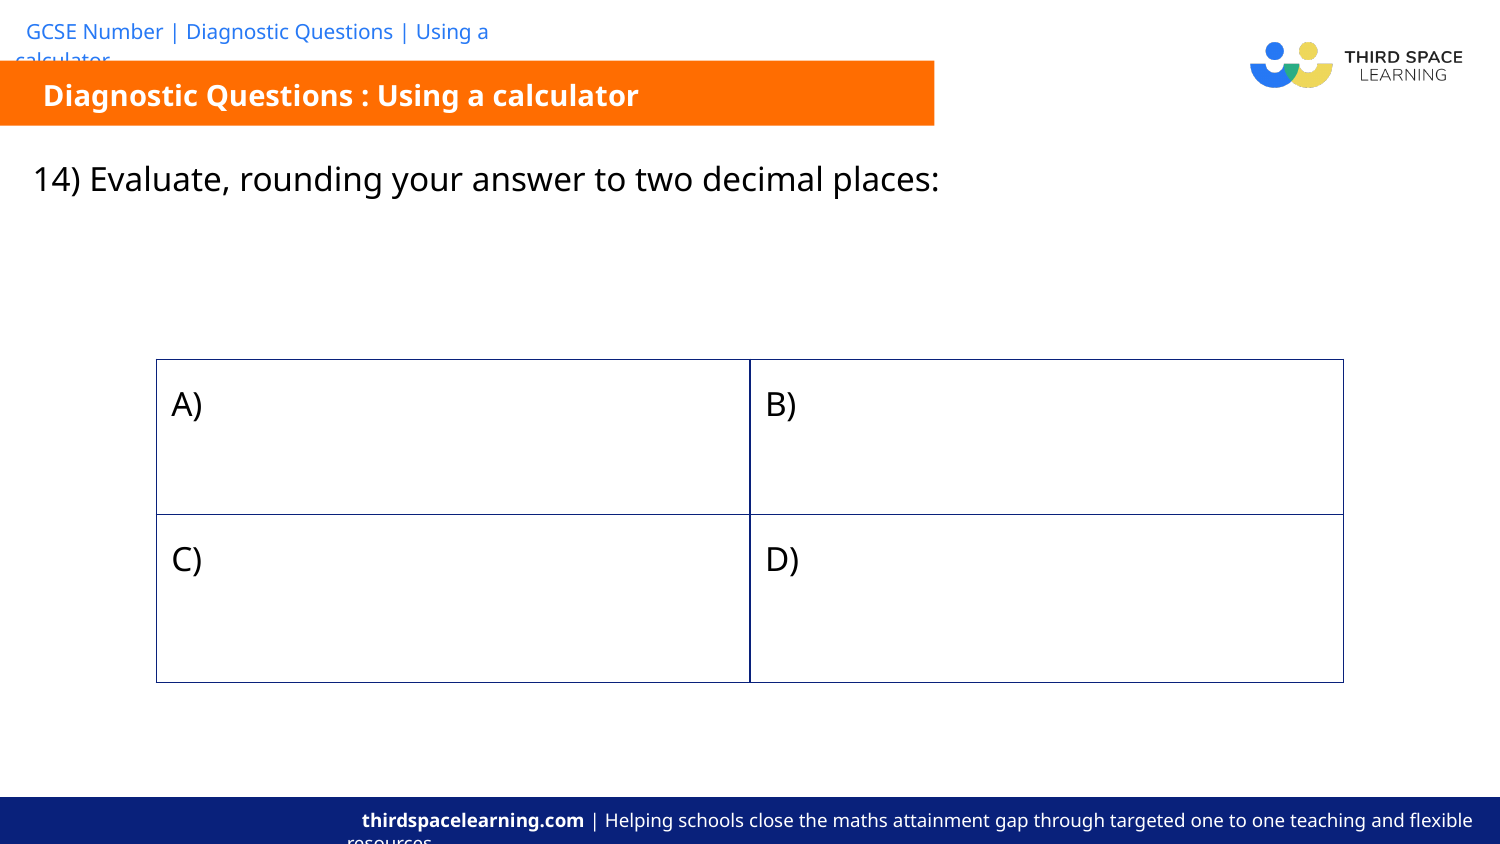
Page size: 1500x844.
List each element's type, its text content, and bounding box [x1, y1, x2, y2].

text_box Diagnostic Questions : Using a calculator [27, 61, 778, 127]
picture [1250, 33, 1465, 99]
